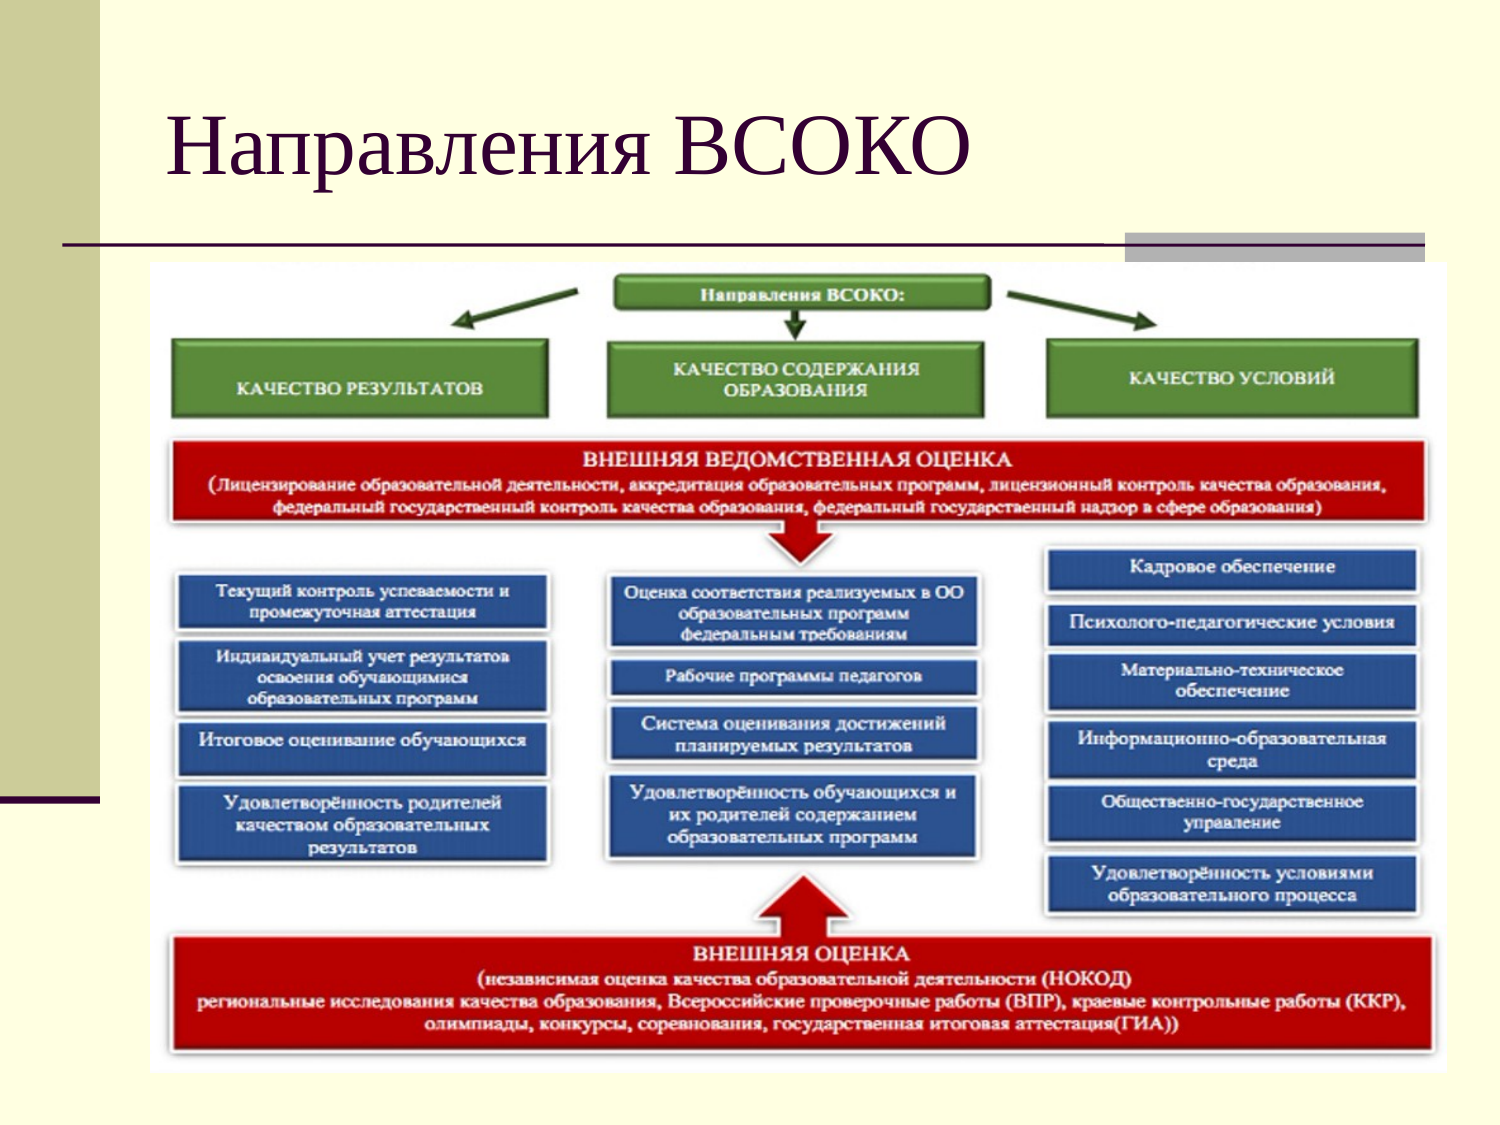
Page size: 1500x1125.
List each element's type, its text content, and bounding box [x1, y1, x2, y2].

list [149, 262, 1448, 1074]
title Направления ВСОКО [150, 45, 1425, 234]
